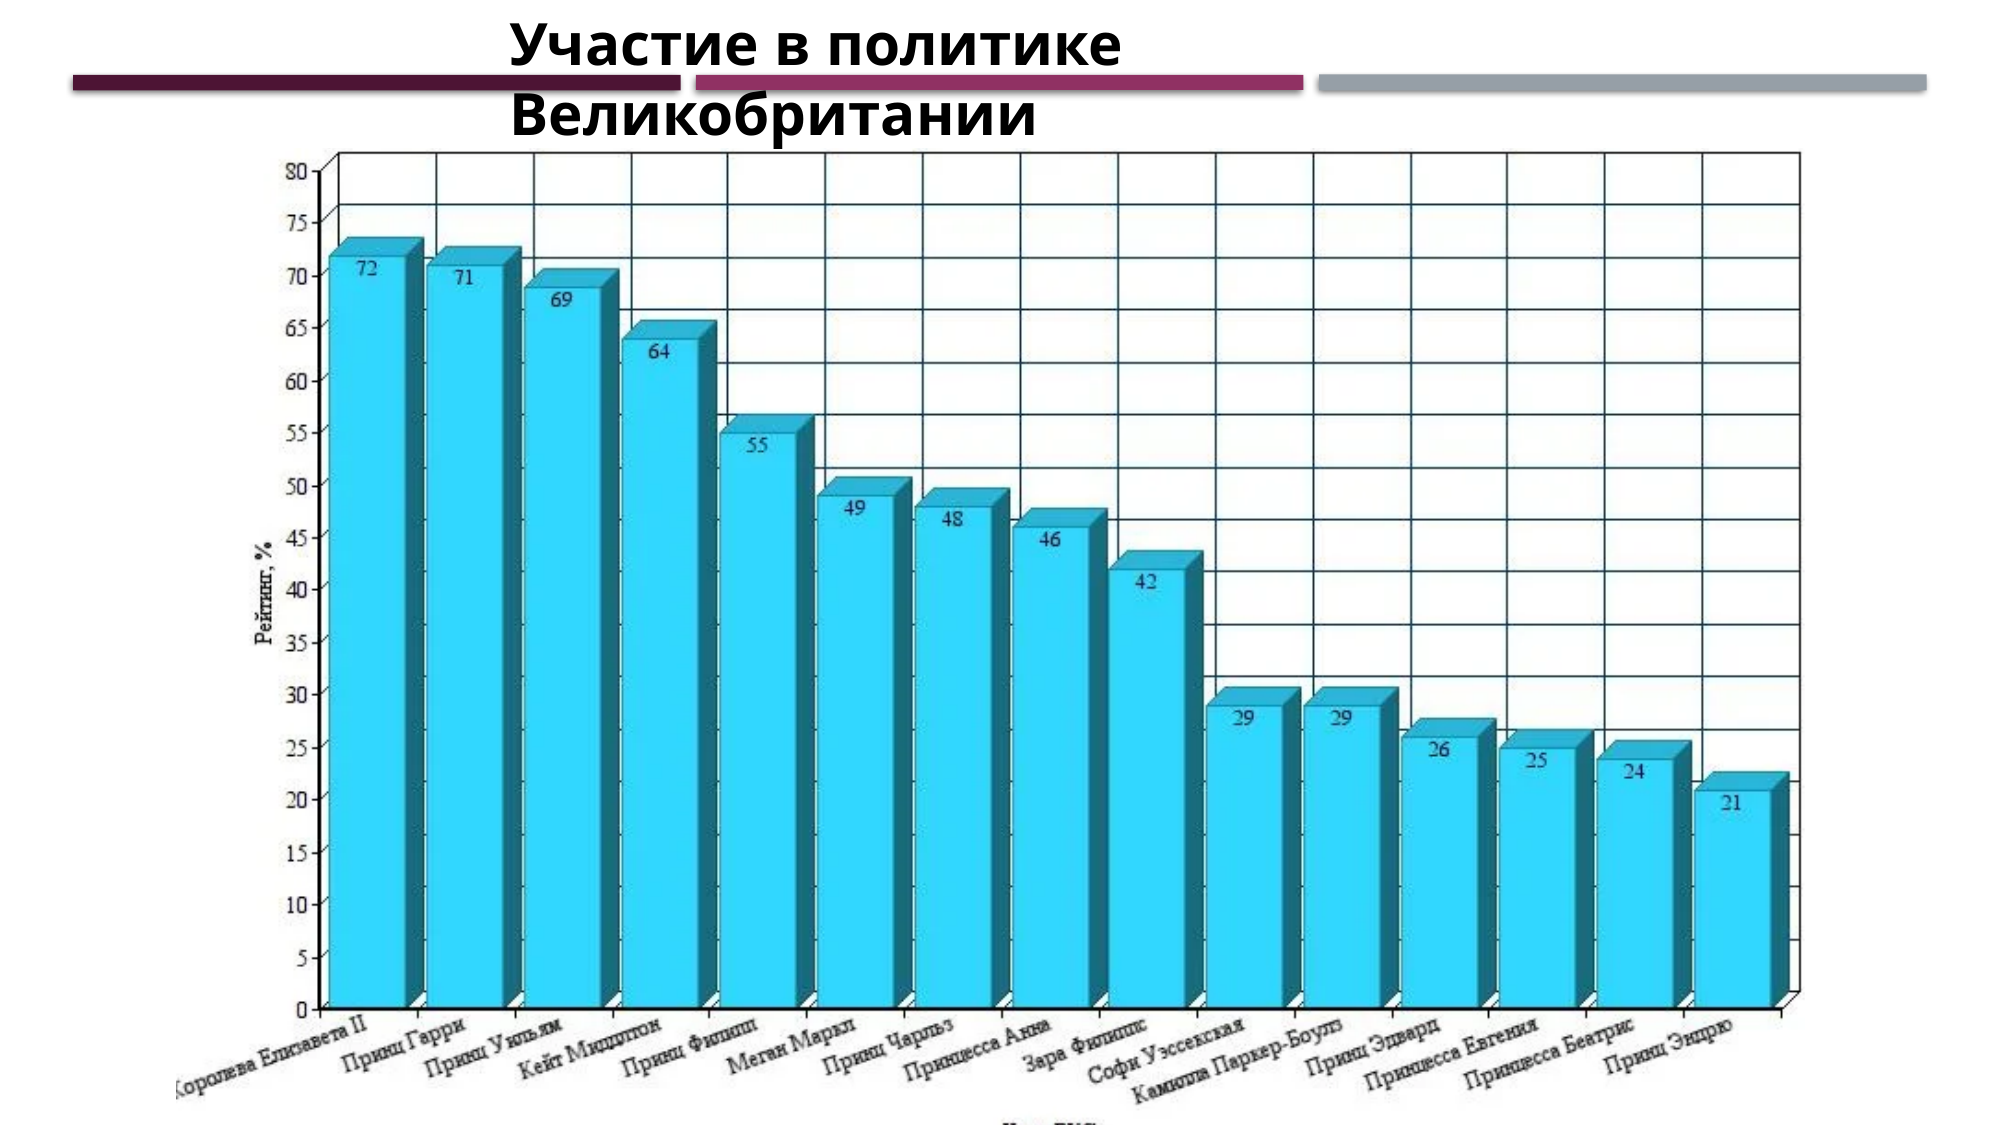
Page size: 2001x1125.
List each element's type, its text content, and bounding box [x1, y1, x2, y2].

picture [175, 147, 1806, 1125]
text_box Участие в политике Великобритании [494, 0, 1487, 147]
